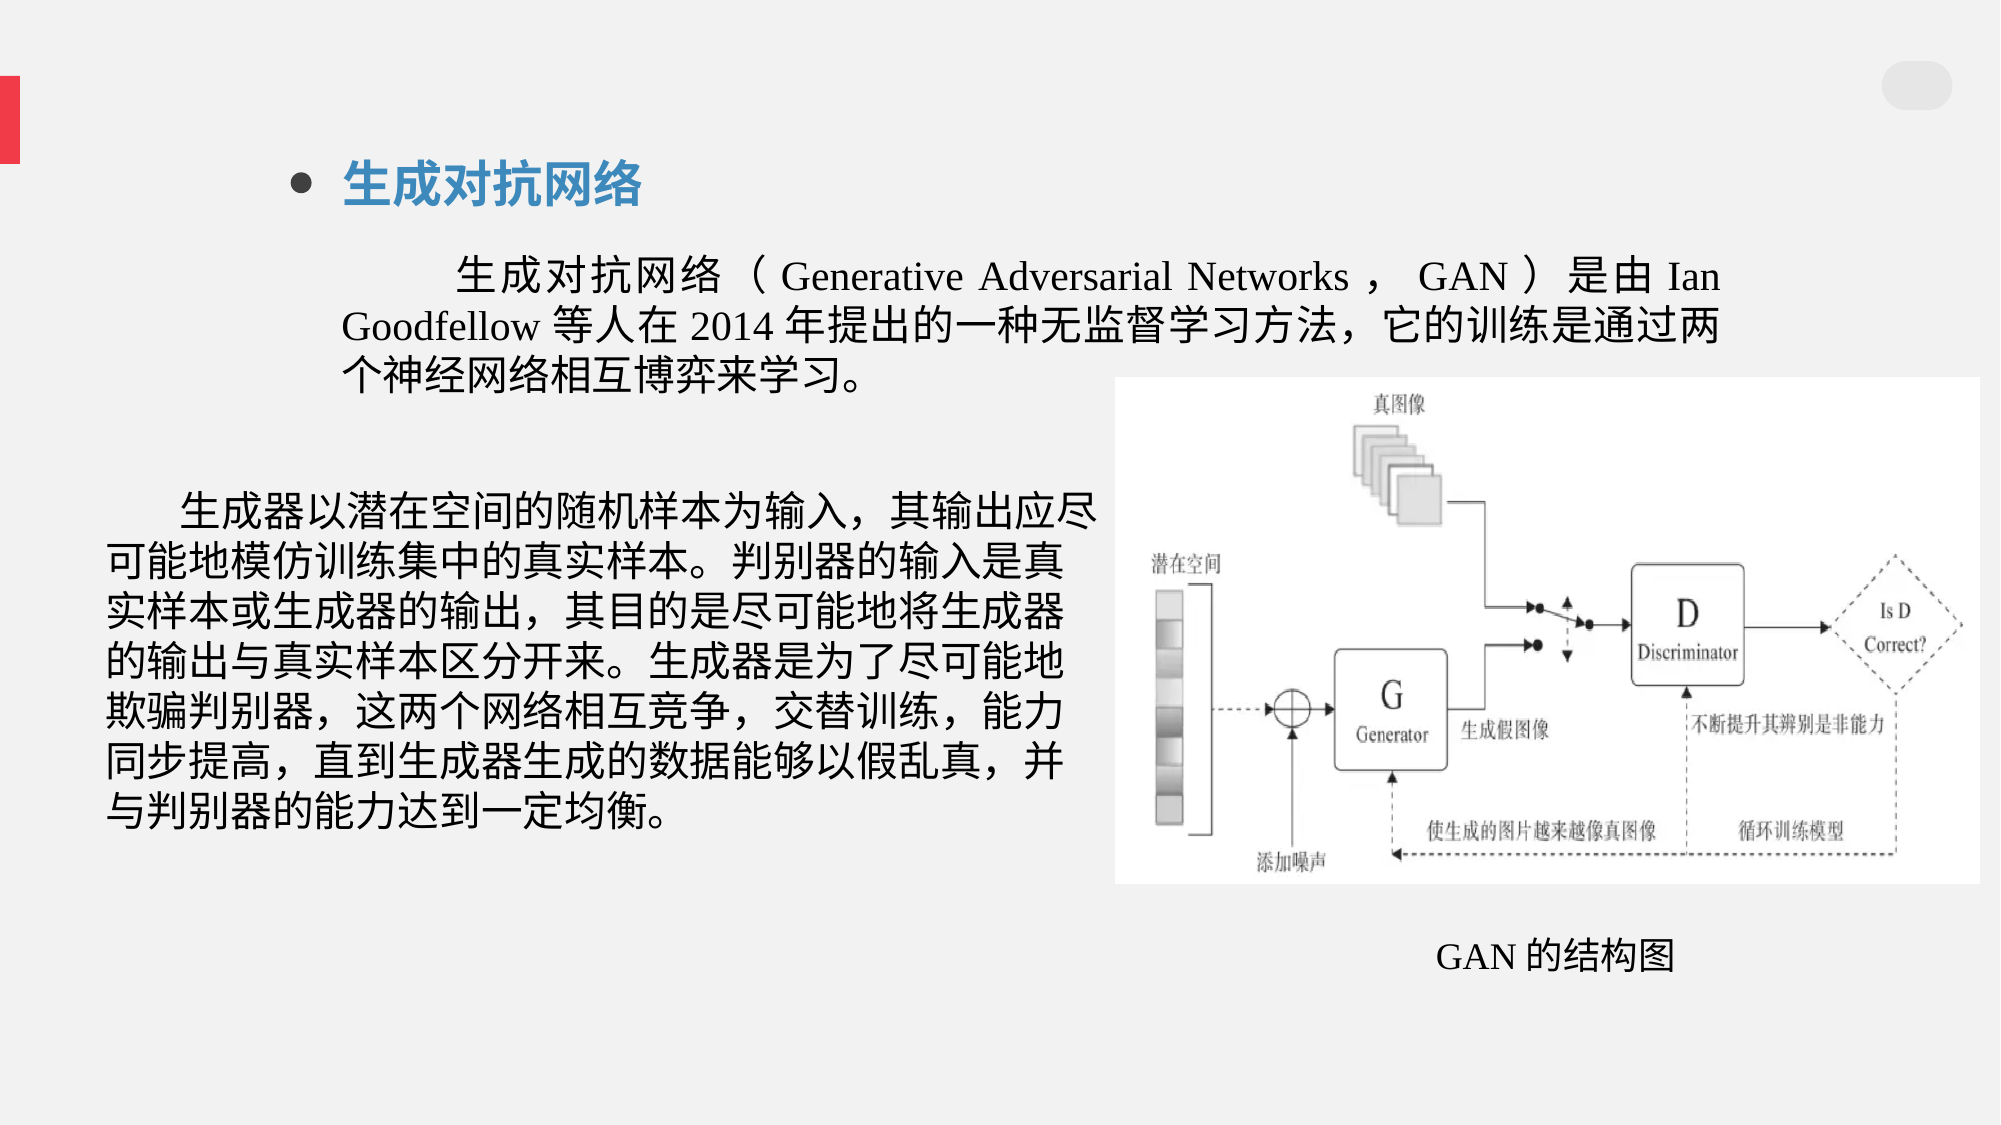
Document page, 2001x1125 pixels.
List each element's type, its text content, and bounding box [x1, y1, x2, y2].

picture [1115, 377, 1980, 884]
text_box 生成器以潜在空间的随机样本为输入，其输出应尽可能地模仿训练集中的真实样本。判别器的输入是真实样本或生成器的输出，其目的是尽可能地将生成器的输出与真实样本区分开来。生成器是为了尽可能地欺骗判别器，这两个网络相互竞争，交替训练，能力同步提高，直到生成器生成的数据能够以假乱真，并与判别器的能力达到一定均衡。 [90, 477, 1115, 843]
text_box [289, 171, 313, 195]
text_box 生成对抗网络 [328, 144, 658, 220]
text_box GAN的结构图 [1420, 924, 1696, 985]
text_box 生成对抗网络（Generative Adversarial Networks，GAN）是由Ian Goodfellow等人在2014年提出的一种无监督学习方法，它的训练是通过两个神经网络相互博弈来学习。 [326, 241, 1736, 407]
